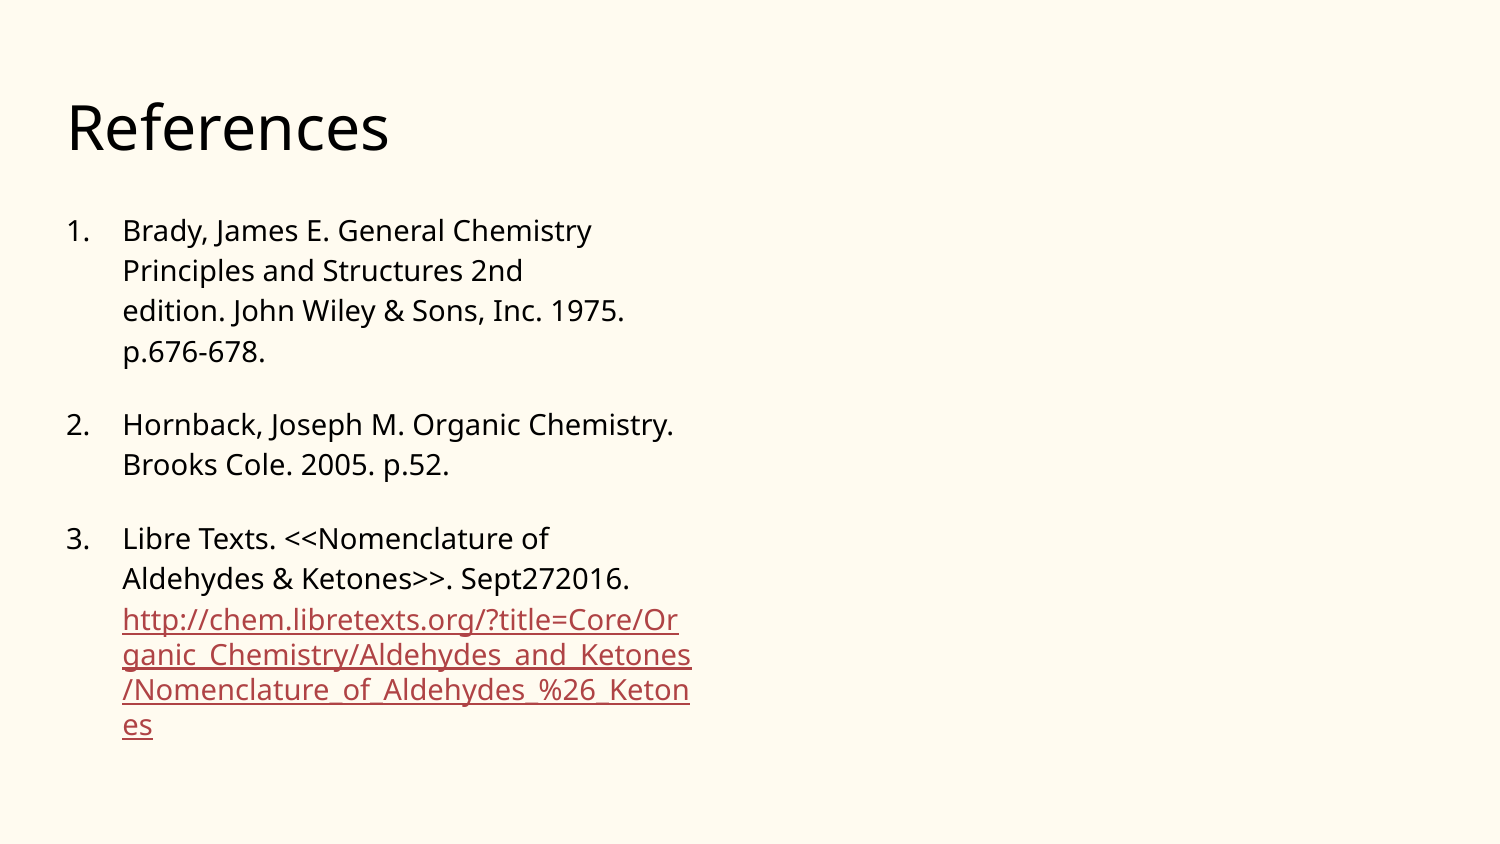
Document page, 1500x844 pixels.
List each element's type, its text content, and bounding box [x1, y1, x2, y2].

list Brady, James E. General Chemistry Principles and Structures 2nd edition. John Wiley & Sons, Inc. 1975. p.676-678. Hornback, Joseph M. Organic Chemistry. Brooks Cole. 2005. p.52. Libre Texts. <<Nomenclature of Aldehydes & Ketones>>. Sept272016. http://chem.libretexts.org/?title=Core/Organic_Chemistry/Aldehydes_and_Ketones/Nomenclature_of_Aldehydes_%26_Ketones [51, 192, 708, 750]
title References [51, 72, 1449, 174]
